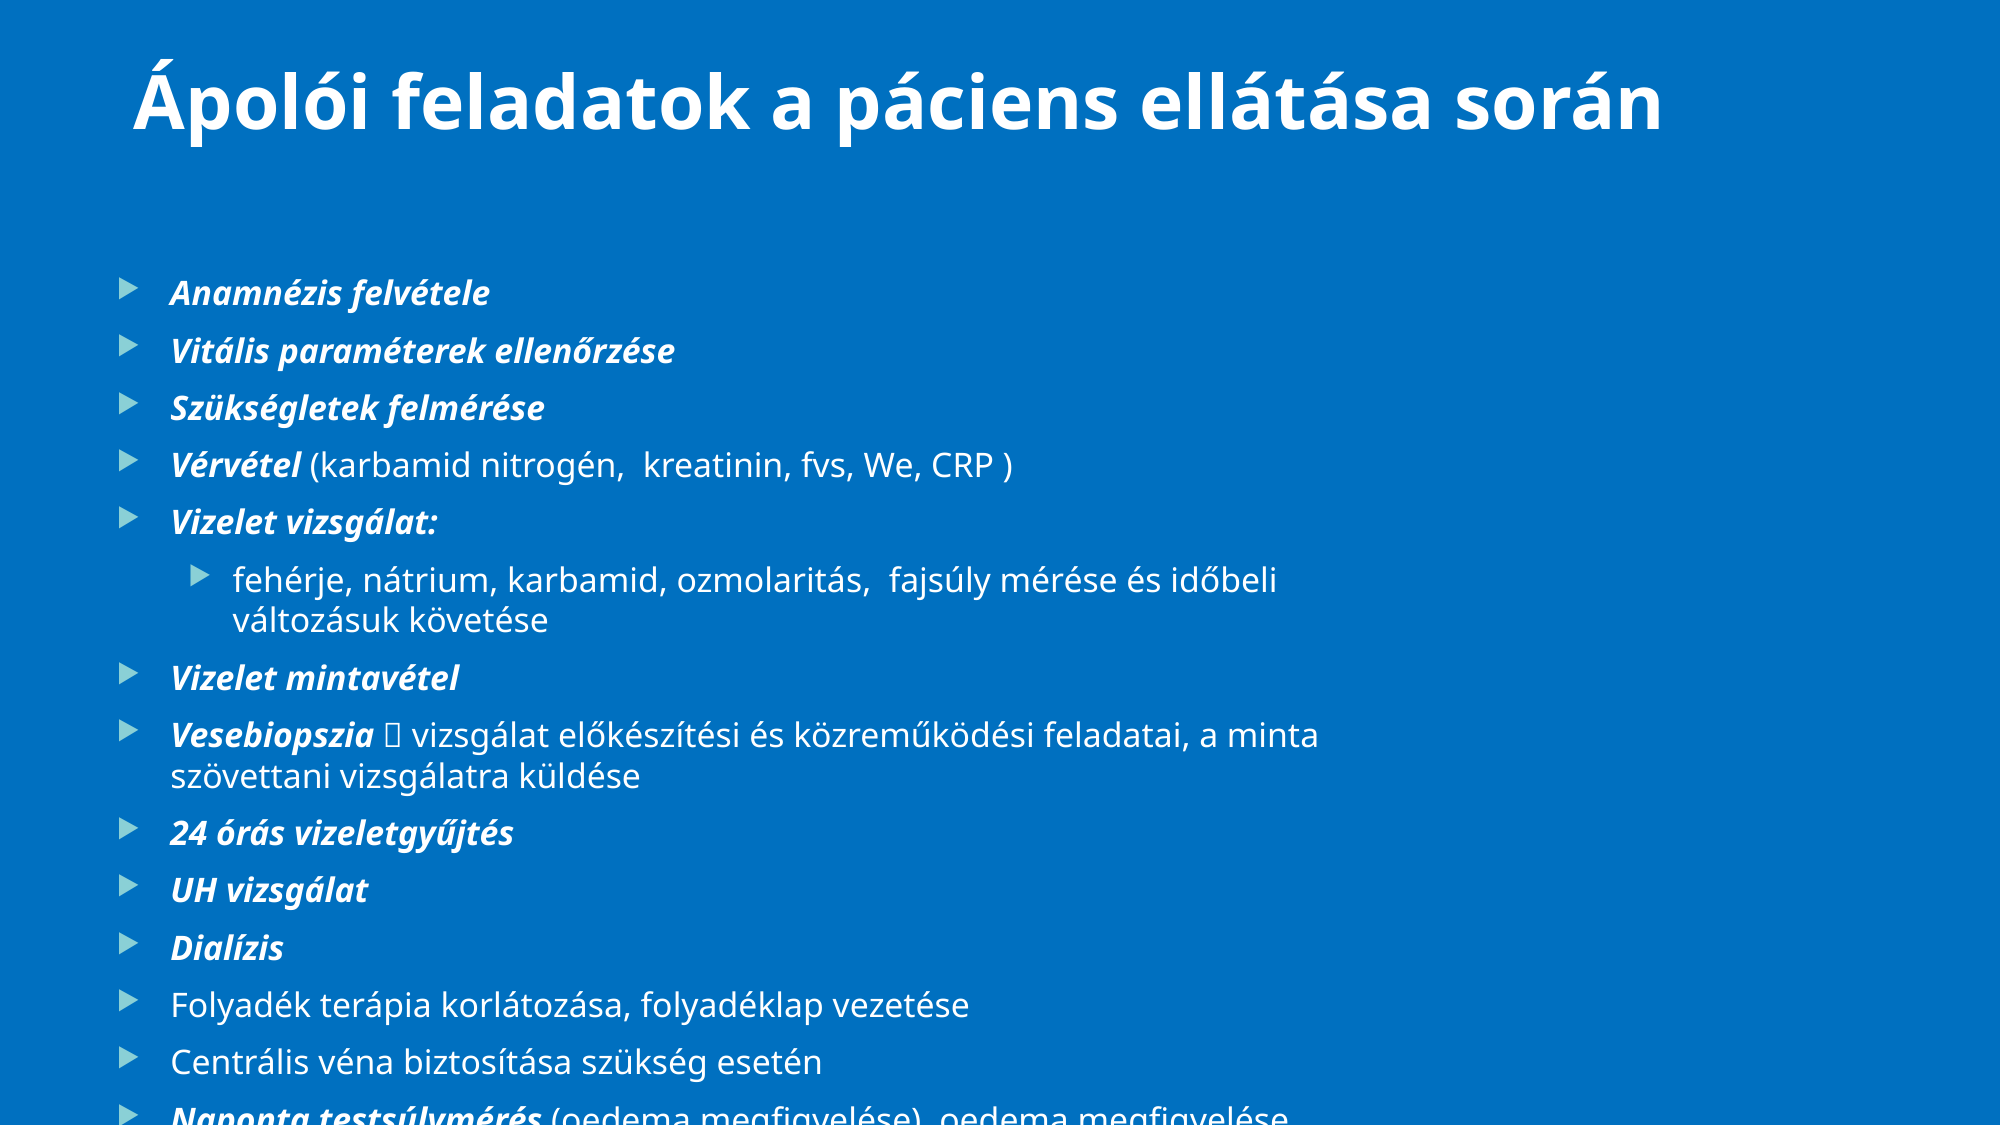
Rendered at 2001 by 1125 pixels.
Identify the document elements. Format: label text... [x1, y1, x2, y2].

title Ápolói feladatok a páciens ellátása során [118, 47, 2000, 220]
list Anamnézis felvétele Vitális paraméterek ellenőrzése Szükségletek felmérése Vérvétel (karbamid nitrogén, kreatinin, fvs, We, CRP ) Vizelet vizsgálat: fehérje, nátrium, karbamid, ozmolaritás, fajsúly mérése és időbeli változásuk követése Vizelet mintavétel Vesebiopszia  vizsgálat előkészítési és közreműködési feladatai, a minta szövettani vizsgálatra küldése 24 órás vizeletgyűjtés UH vizsgálat Dialízis Folyadék terápia korlátozása, folyadéklap vezetése Centrális véna biztosítása szükség esetén Naponta testsúlymérés (oedema megfigyelése), oedema megfigyelése [101, 264, 1452, 1125]
